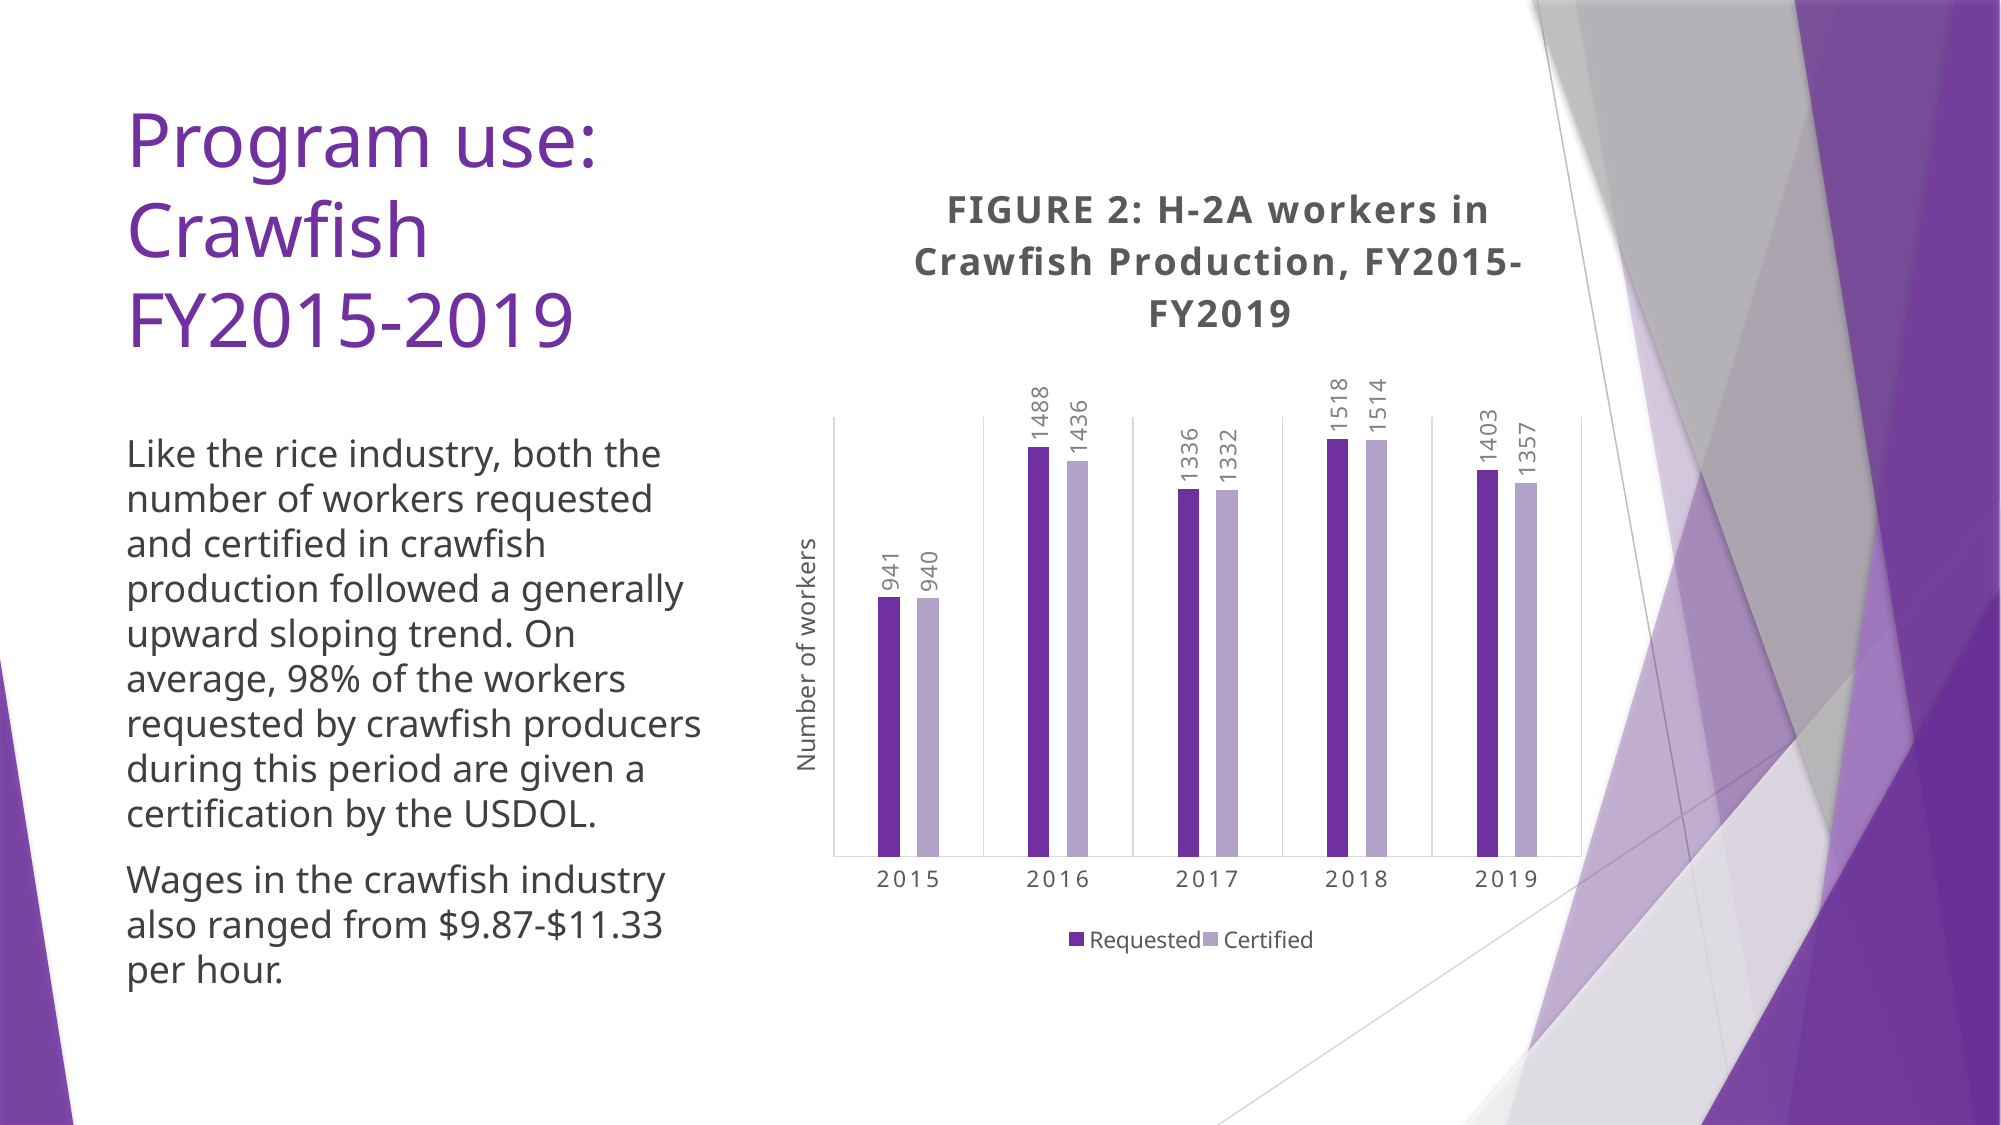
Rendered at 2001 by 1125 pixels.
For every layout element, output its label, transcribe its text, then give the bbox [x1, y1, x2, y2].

list Like the rice industry, both the number of workers requested and certified in crawfish production followed a generally upward sloping trend. On average, 98% of the workers requested by crawfish producers during this period are given a certification by the USDOL. Wages in the crawfish industry also ranged from $9.87-$11.33 per hour. [111, 422, 744, 949]
chart [780, 83, 1604, 992]
title Program use: Crawfish FY2015-2019 [111, 159, 744, 370]
